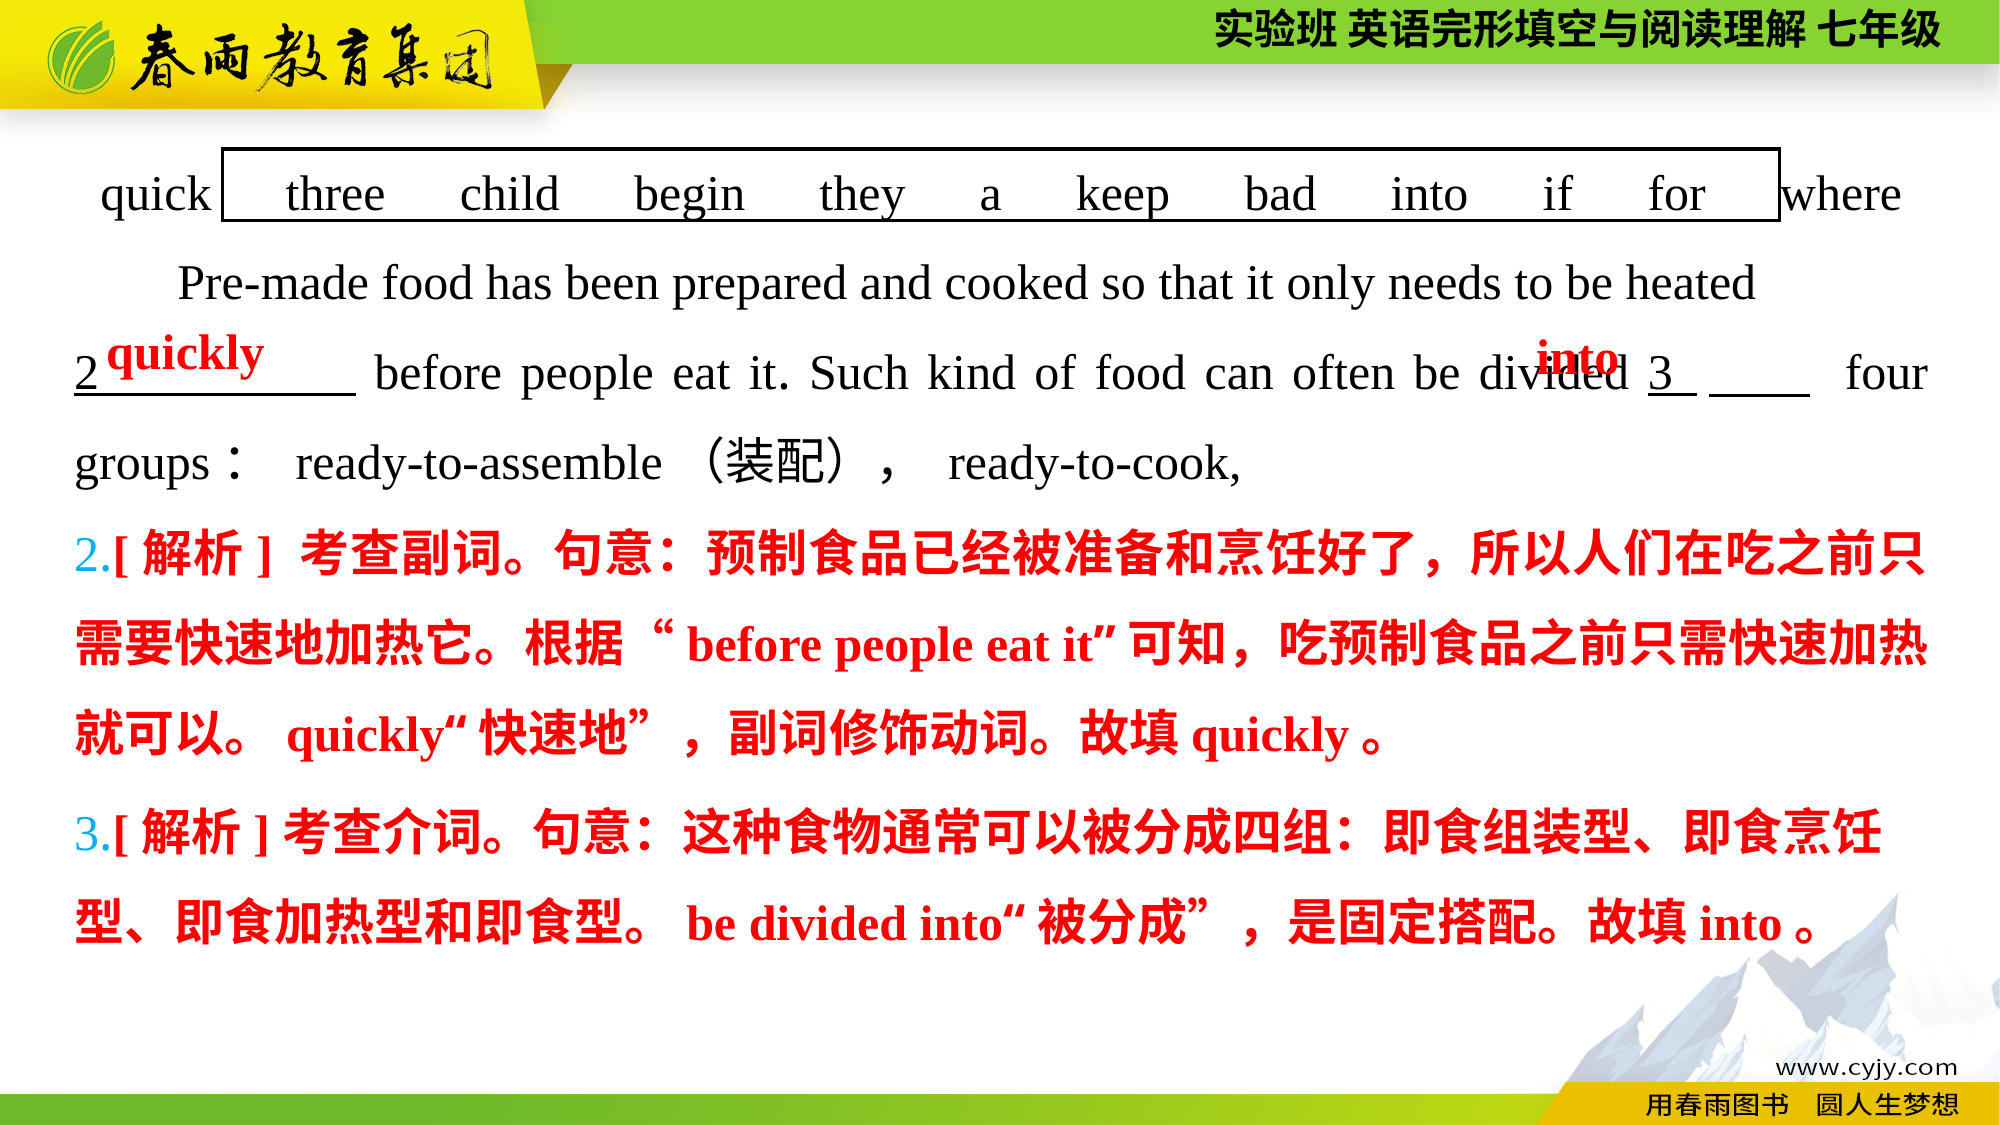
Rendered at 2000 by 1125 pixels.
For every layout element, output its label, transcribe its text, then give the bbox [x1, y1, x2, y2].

text_box [222, 149, 1780, 221]
text_box 3.[解析]考查介词。句意：这种食物通常可以被分成四组：即食组装型、即食烹饪 型、即食加热型和即食型。be divided into“被分成”，是固定搭配。故填into。 [59, 762, 1944, 958]
list quick three child begin they a keep bad into if for where Pre-made food has been prepared and cooked so that it only needs to be heated 2 before people eat it. Such kind of food can often be divided 3 four groups： ready-to-assemble（装配）， ready-to-cook, [59, 122, 1944, 483]
picture [0, 0, 2000, 1125]
text_box quickly [91, 311, 280, 387]
text_box 2.[解析] 考查副词。句意：预制食品已经被准备和烹饪好了，所以人们在吃之前只需要快速地加热它。根据“before people eat it”可知，吃预制食品之前只需快速加热就可以。quickly“快速地”，副词修饰动词。故填quickly。 [59, 483, 1944, 762]
text_box into [1521, 317, 1635, 393]
